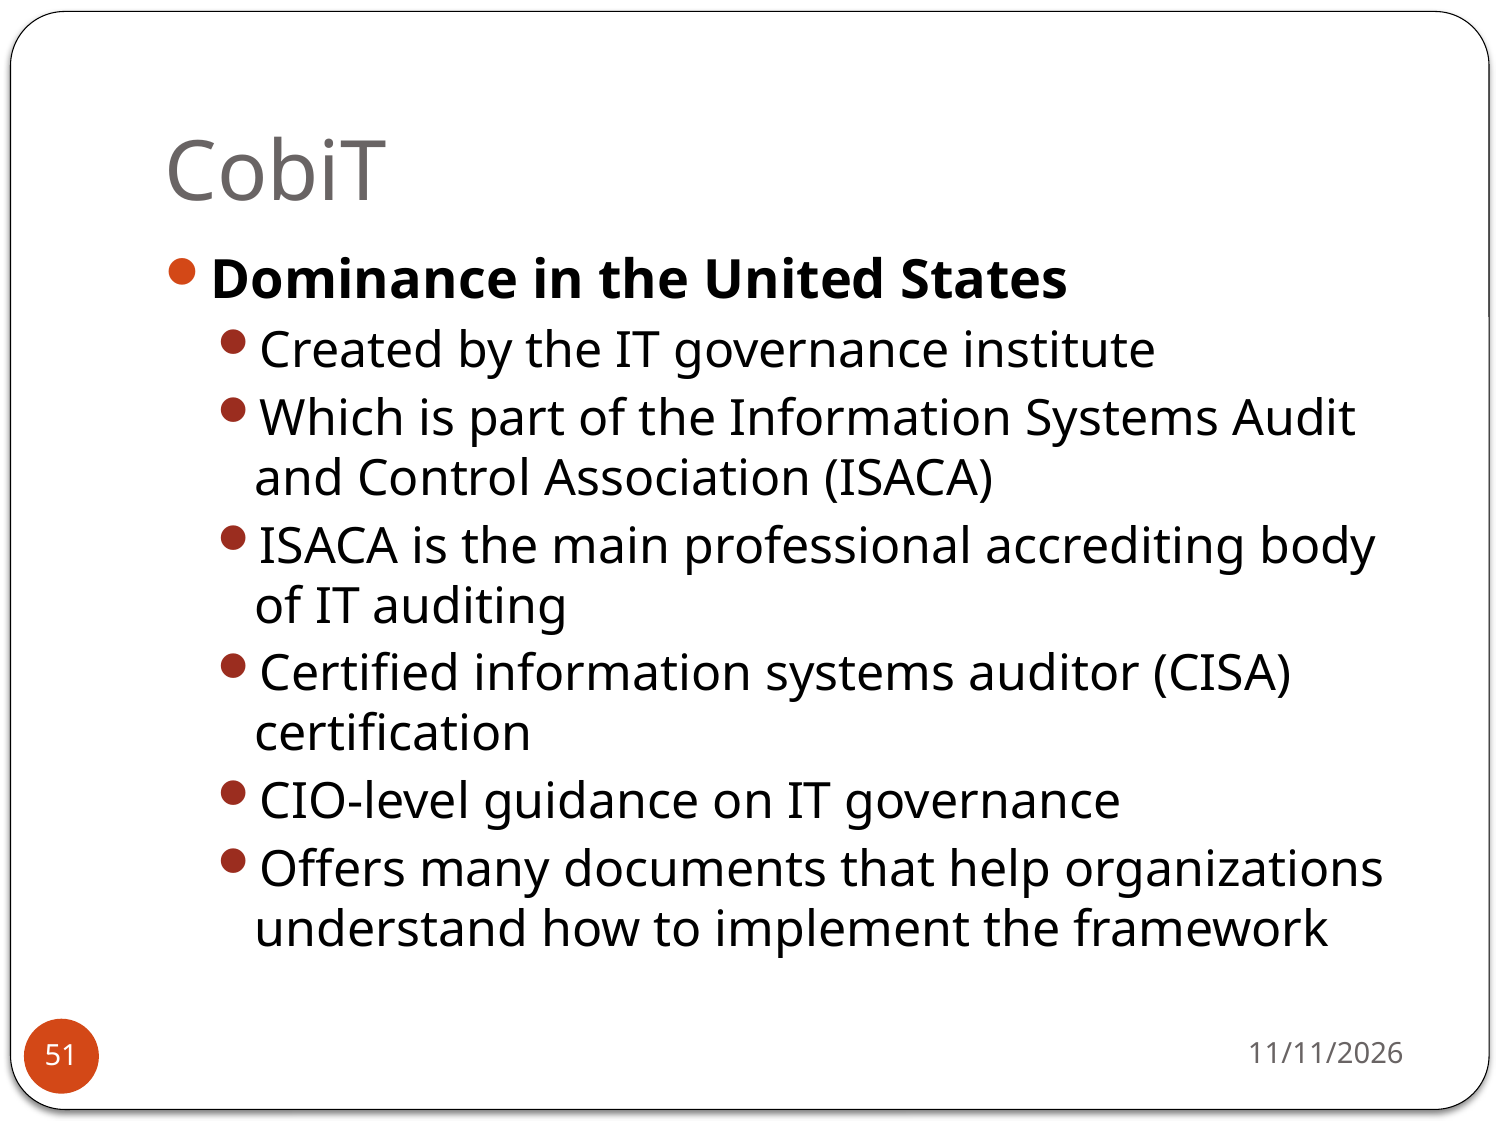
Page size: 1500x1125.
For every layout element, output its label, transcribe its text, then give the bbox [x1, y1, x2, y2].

list Dominance in the United States Created by the IT governance institute Which is part of the Information Systems Audit and Control Association (ISACA) ISACA is the main professional accrediting body of IT auditing Certified information systems auditor (CISA) certification CIO-level guidance on IT governance Offers many documents that help organizations understand how to implement the framework [150, 237, 1425, 988]
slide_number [1012, 1015, 1419, 1094]
slide_number 51 [23, 1018, 99, 1094]
title CobiT [150, 45, 1425, 233]
